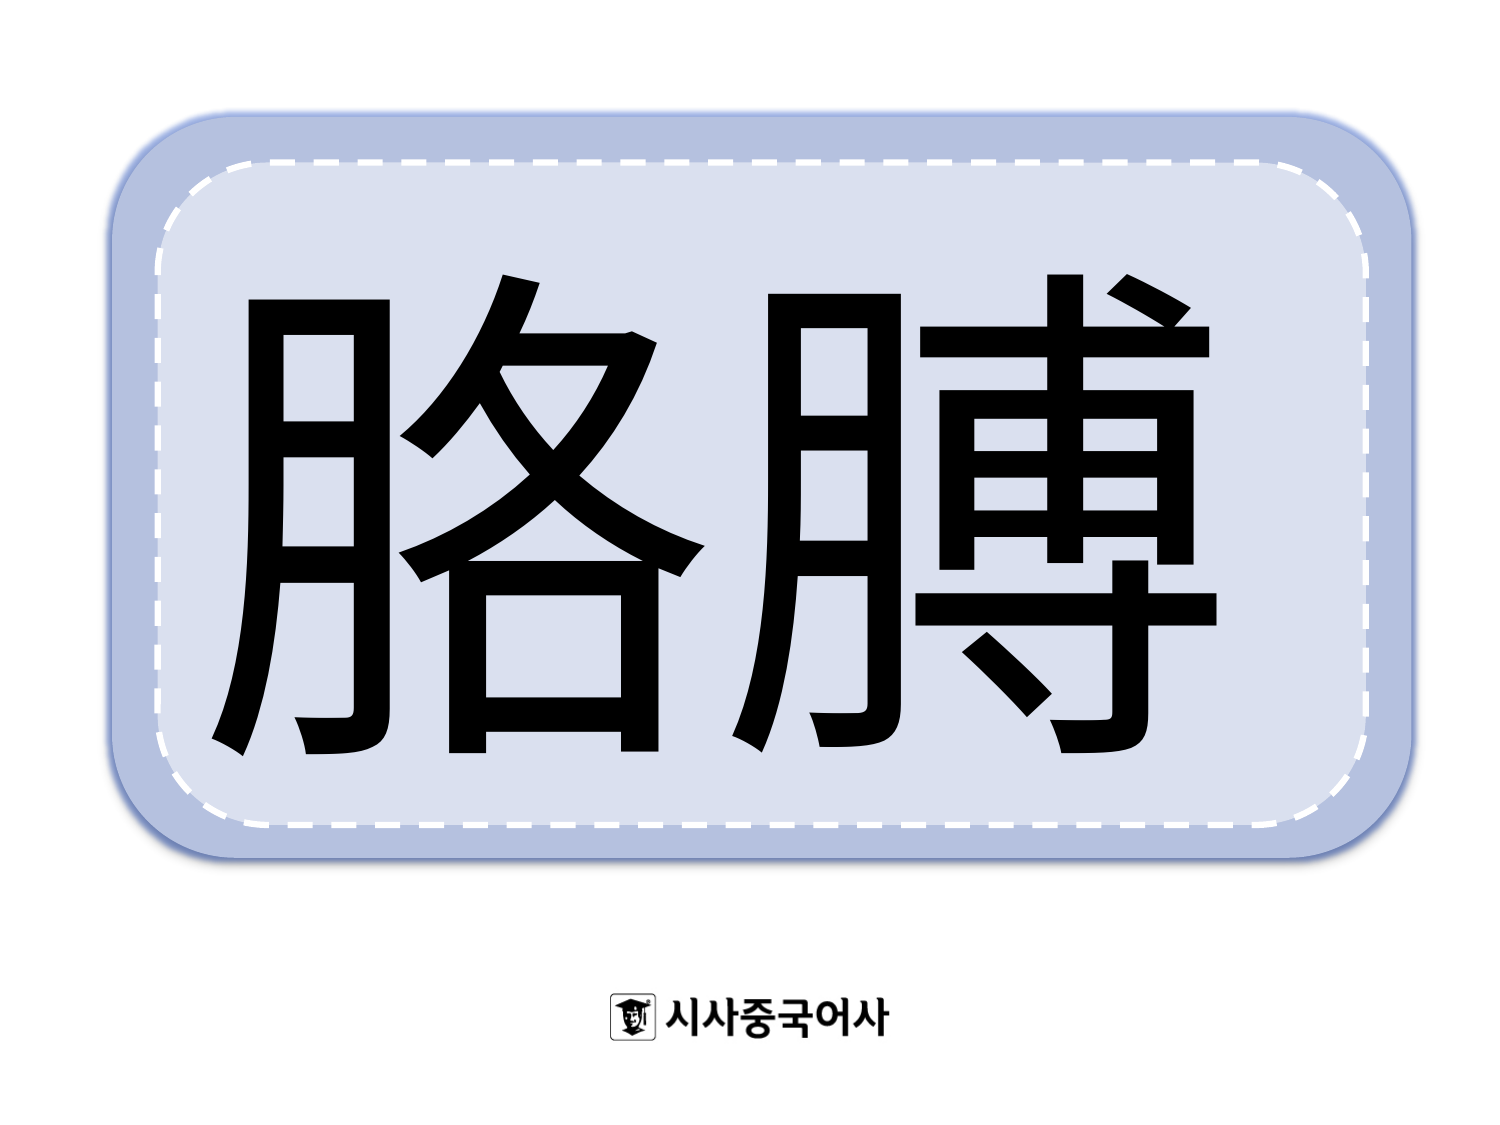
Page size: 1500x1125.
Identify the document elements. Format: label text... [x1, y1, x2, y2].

text_box 胳膊 [171, 172, 1380, 836]
text_box [162, 160, 1371, 824]
picture [602, 987, 898, 1047]
